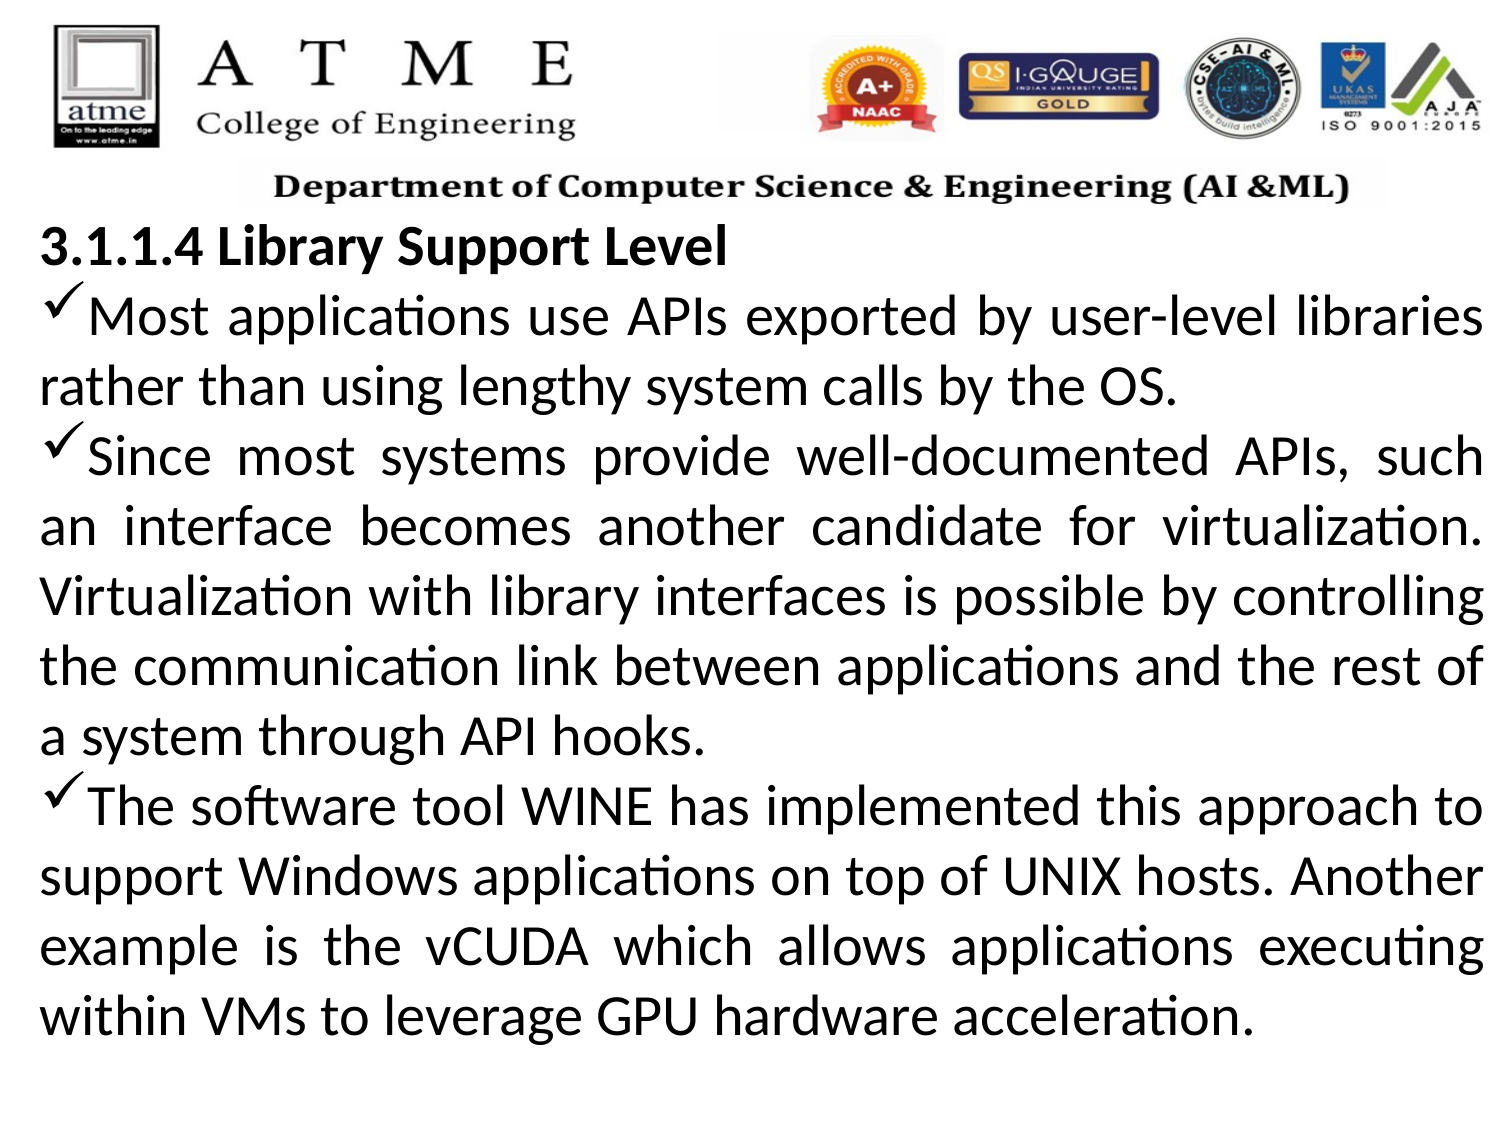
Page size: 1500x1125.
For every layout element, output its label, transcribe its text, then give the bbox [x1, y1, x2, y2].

text_box 3.1.1.4 Library Support Level Most applications use APIs exported by user-level libraries rather than using lengthy system calls by the OS. Since most systems provide well-documented APIs, such an interface becomes another candidate for virtualization. Virtualization with library interfaces is possible by controlling the communication link between applications and the rest of a system through API hooks. The software tool WINE has implemented this approach to support Windows applications on top of UNIX hosts. Another example is the vCUDA which allows applications executing within VMs to leverage GPU hardware acceleration. [24, 232, 1500, 1055]
picture [24, 0, 1500, 226]
